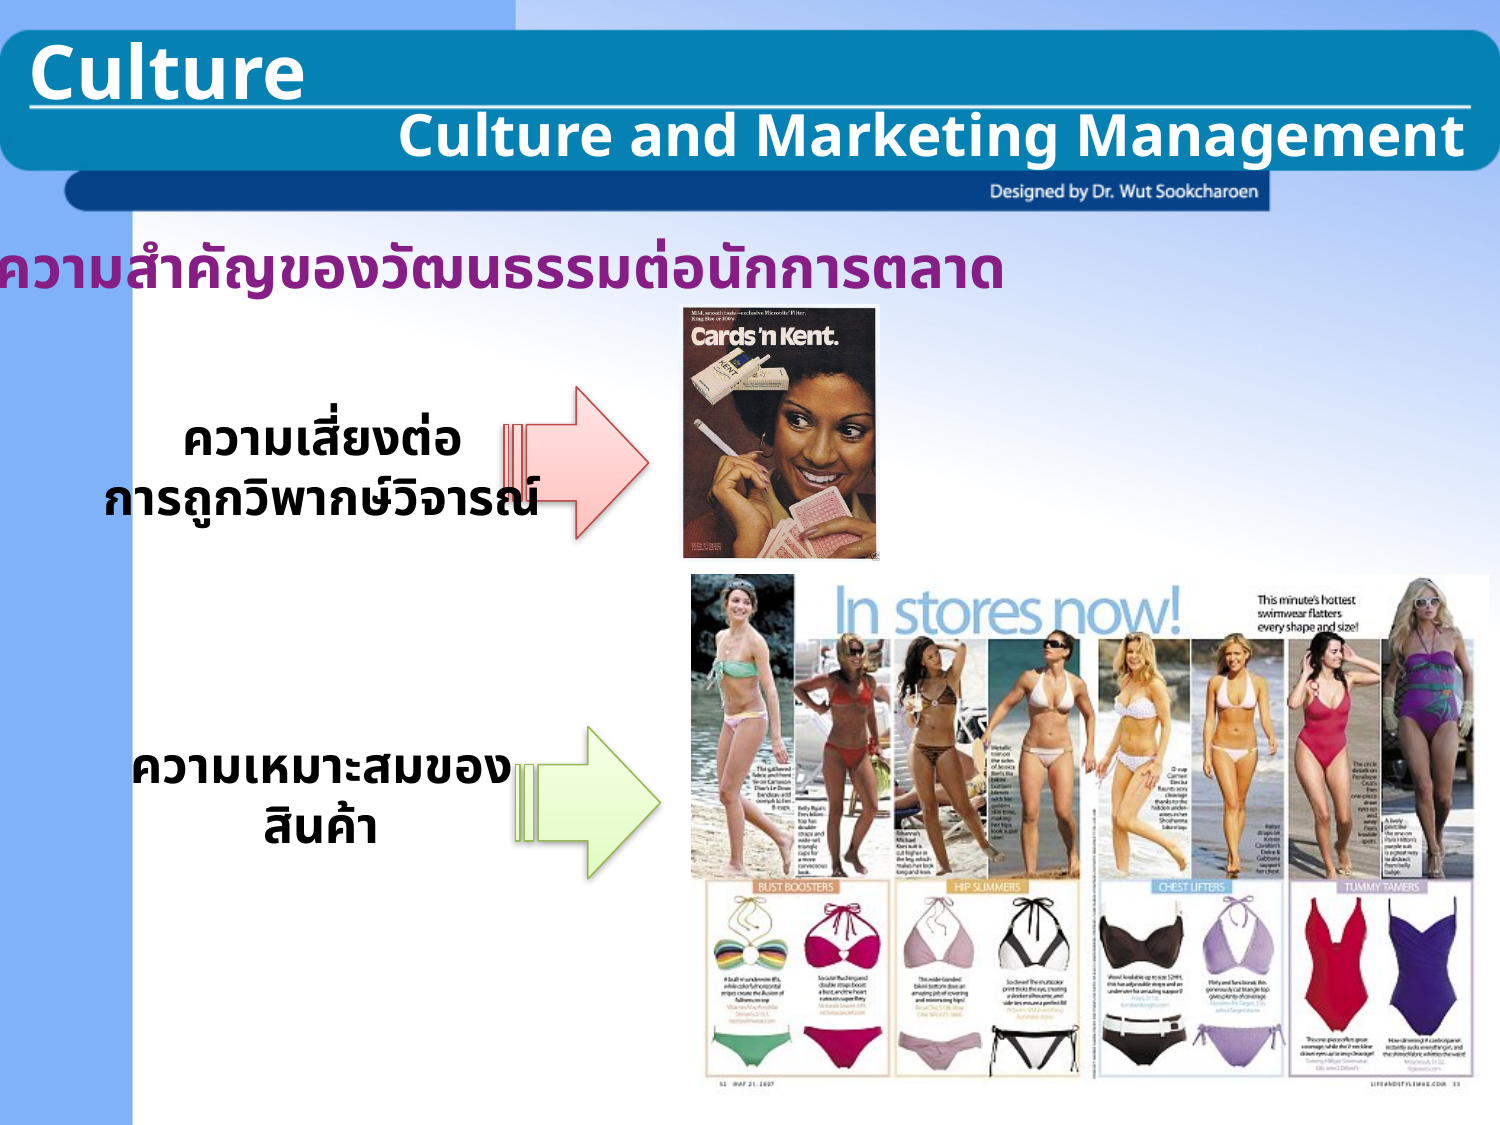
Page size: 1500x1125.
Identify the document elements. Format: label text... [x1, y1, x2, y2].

text_box Culture and Marketing Management [37, 108, 1481, 172]
text_box ความสำคัญของวัฒนธรรมต่อนักการตลาด [0, 222, 1023, 308]
text_box Culture [13, 32, 1475, 107]
text_box [528, 764, 534, 842]
text_box [557, 385, 650, 540]
text_box ความเสี่ยงต่อ การถูกวิพากษ์วิจารณ์ [88, 398, 557, 534]
text_box ความเหมาะสมของ สินค้า [115, 726, 528, 862]
text_box [537, 725, 661, 880]
picture [0, 0, 1500, 54]
picture [0, 146, 1500, 1125]
